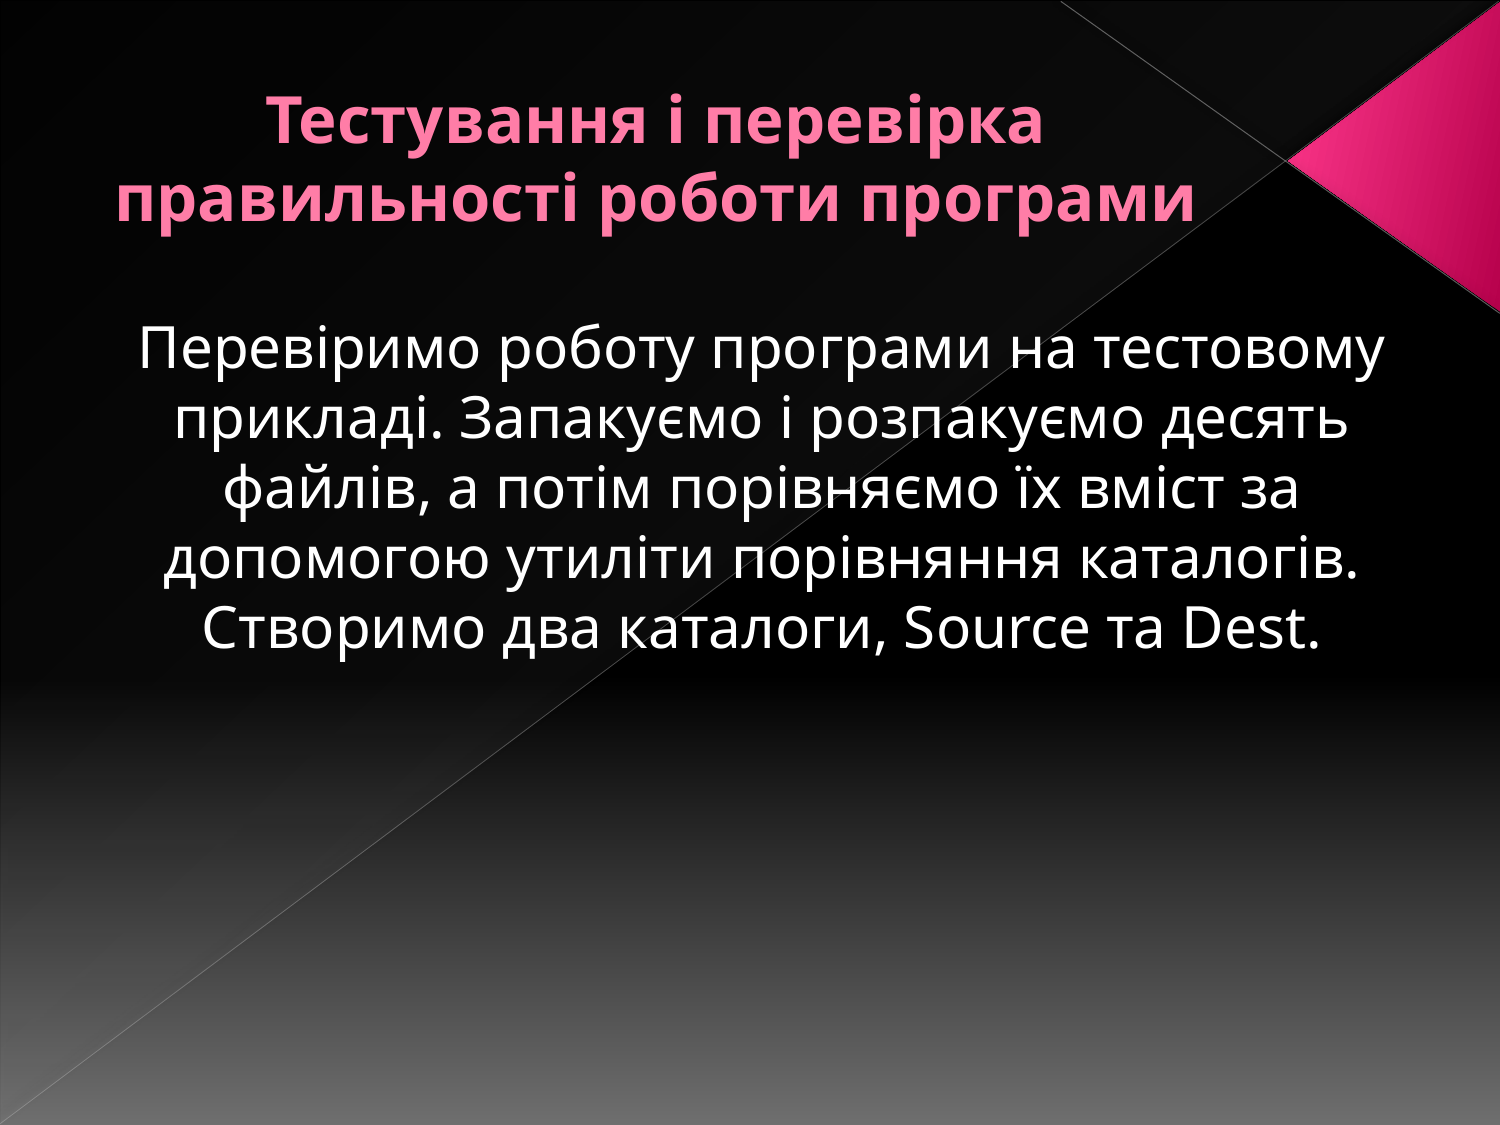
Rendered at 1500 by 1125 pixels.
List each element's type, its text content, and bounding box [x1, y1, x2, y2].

text_box Перевіримо роботу програми на тестовому прикладі. Запакуємо і розпакуємо десять файлів, а потім порівняємо їх вміст за допомогою утиліти порівняння каталогів. Створимо два каталоги, Source та Dest. [64, 302, 1459, 668]
title Тестування і перевірка правильності роботи програми [62, 44, 1250, 268]
